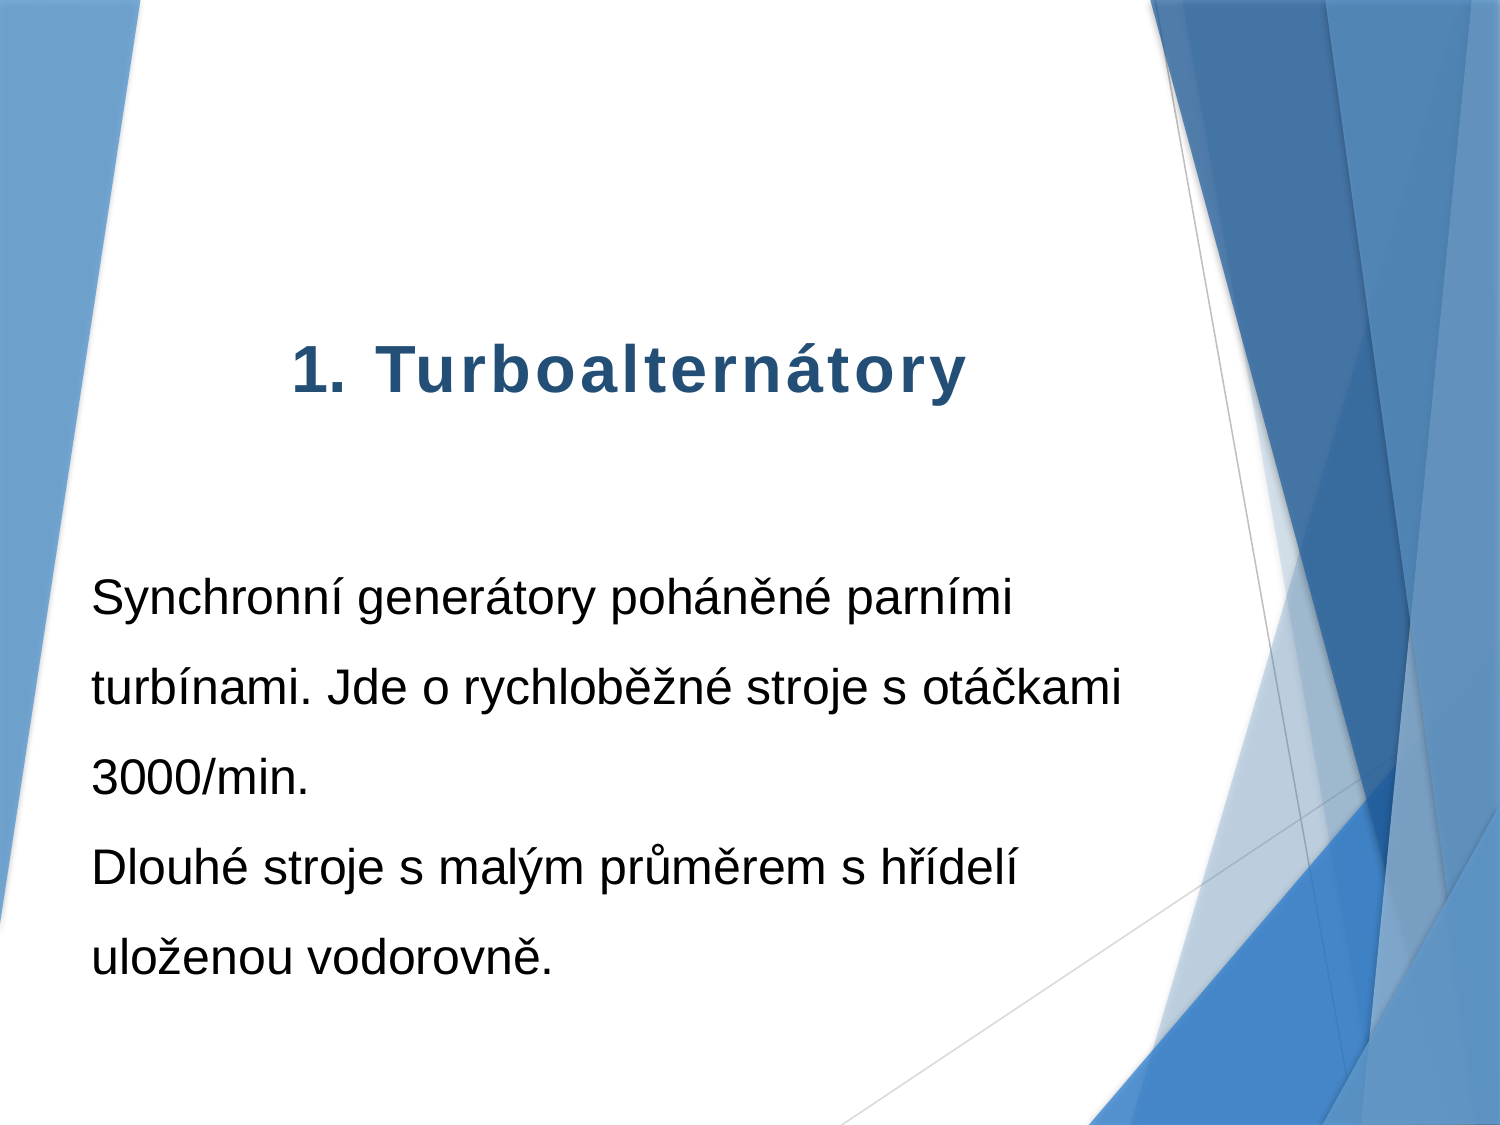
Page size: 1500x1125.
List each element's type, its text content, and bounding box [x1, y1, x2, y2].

text_box Turboalternátory [276, 278, 982, 414]
text_box Synchronní generátory poháněné parními turbínami. Jde o rychloběžné stroje s otáčkami 3000/min. Dlouhé stroje s malým průměrem s hřídelí uloženou vodorovně. [76, 527, 1187, 1082]
